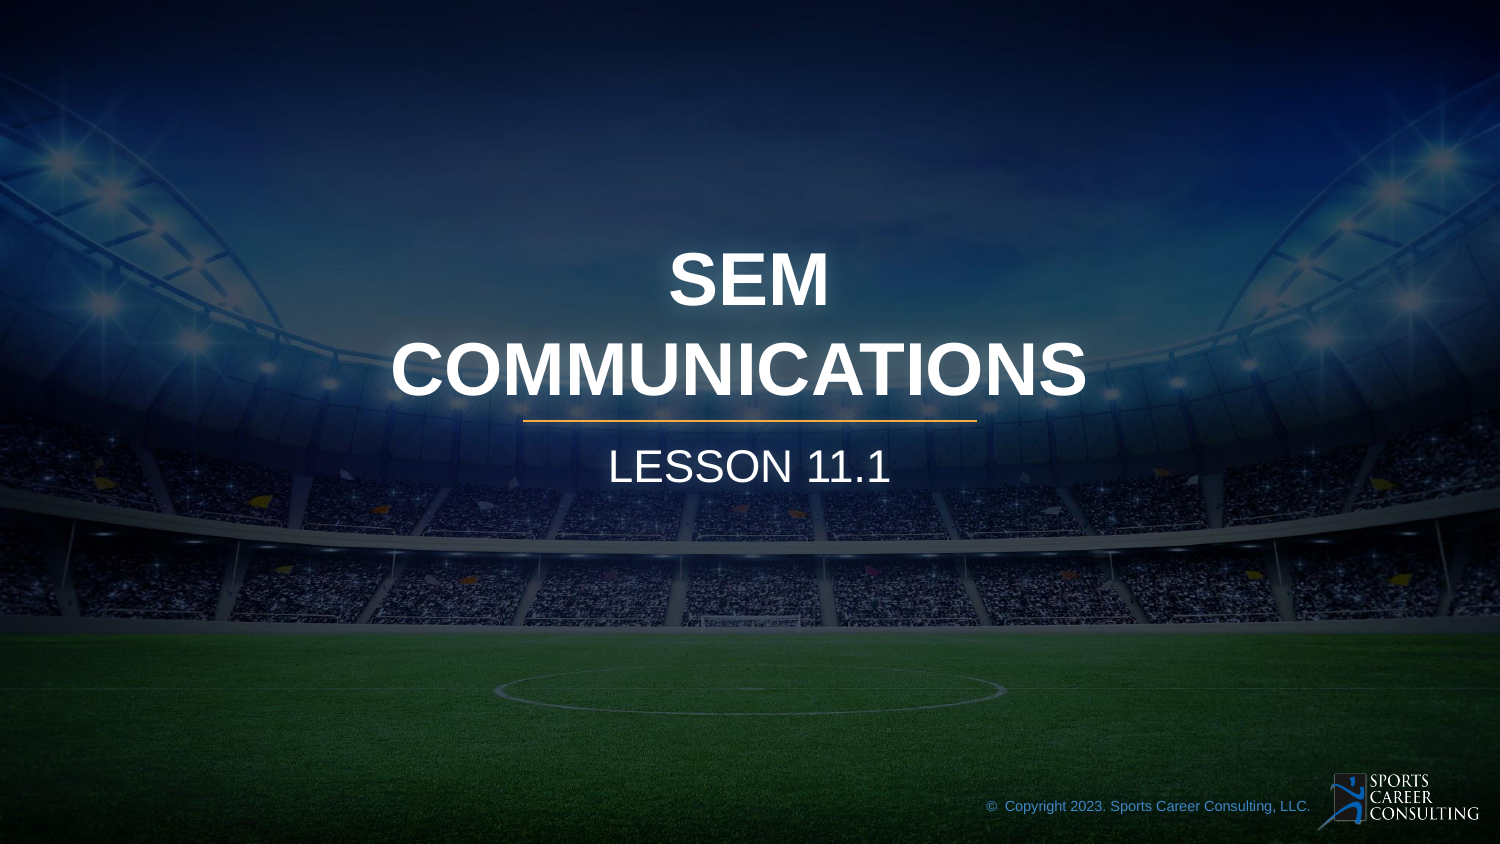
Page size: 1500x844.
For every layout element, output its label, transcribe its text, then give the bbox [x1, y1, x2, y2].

picture [0, 0, 1500, 844]
text_box © Copyright 2023. Sports Career Consulting, LLC. [914, 769, 1326, 832]
title SEM COMMUNICATIONS [356, 319, 1144, 426]
title LESSON 11.1 [482, 430, 1018, 507]
